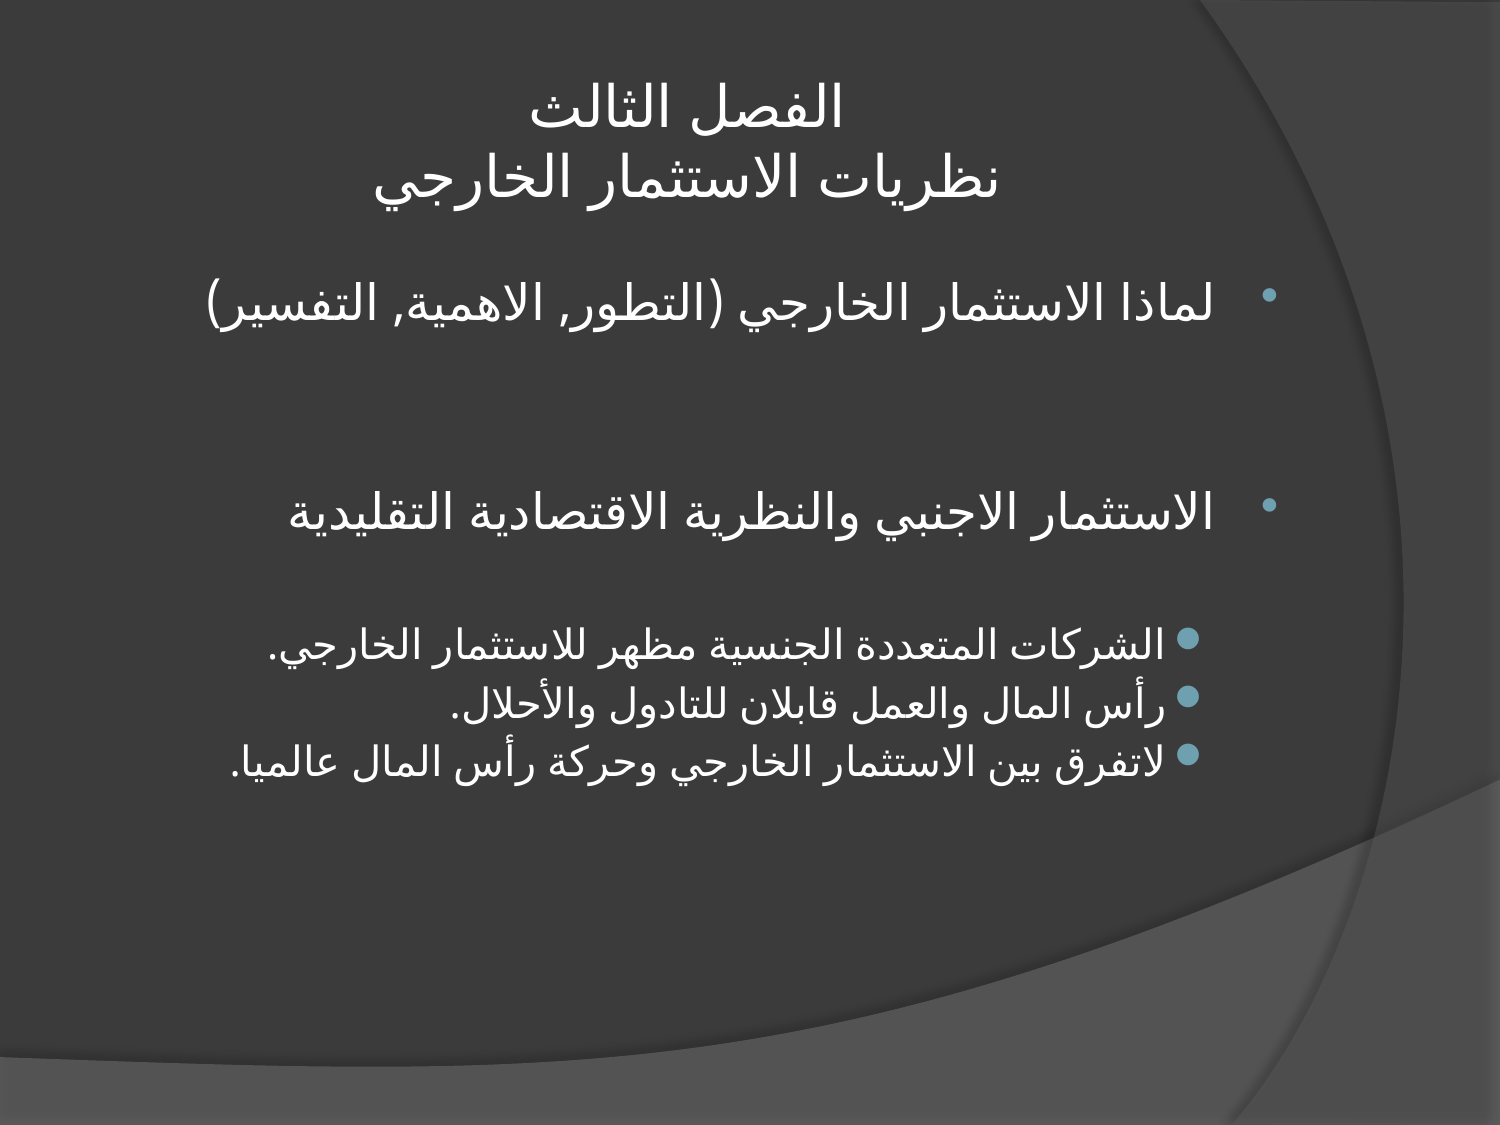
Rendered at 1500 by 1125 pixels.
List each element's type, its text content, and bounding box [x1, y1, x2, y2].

title الفصل الثالث نظريات الاستثمار الخارجي [75, 45, 1300, 233]
list لماذا الاستثمار الخارجي (التطور, الاهمية, التفسير) الاستثمار الاجنبي والنظرية الاقتصادية التقليدية الشركات المتعددة الجنسية مظهر للاستثمار الخارجي. رأس المال والعمل قابلان للتادول والأحلال. لاتفرق بين الاستثمار الخارجي وحركة رأس المال عالميا. [75, 262, 1300, 1005]
